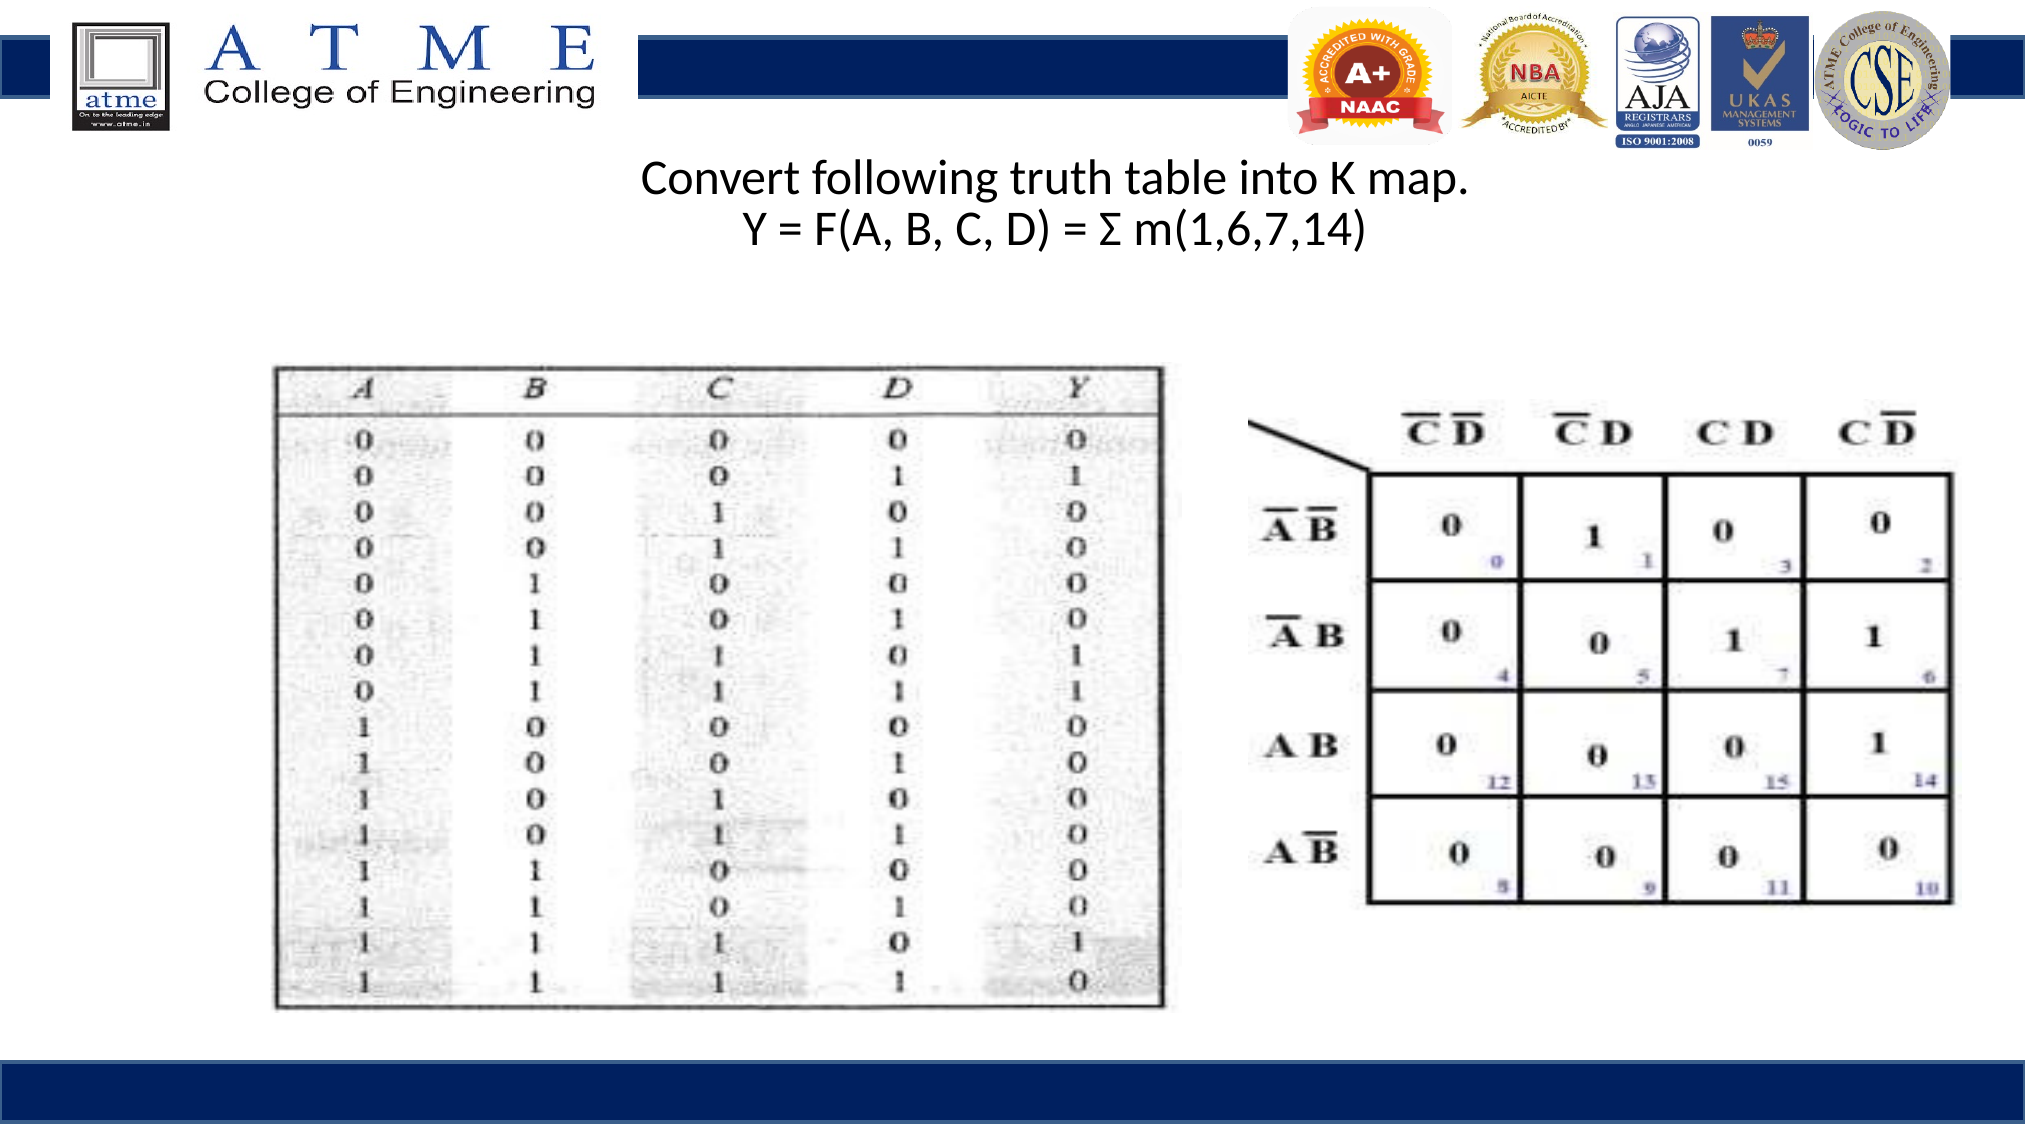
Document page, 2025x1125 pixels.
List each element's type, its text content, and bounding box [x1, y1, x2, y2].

title Convert following truth table into K map. Y = F(A, B, C, D) = Σ m(1,6,7,14) [225, 149, 1886, 338]
picture [1814, 9, 1951, 151]
picture [1287, 6, 1813, 149]
picture [1248, 399, 1962, 913]
picture [269, 362, 1182, 1013]
picture [50, 0, 638, 150]
